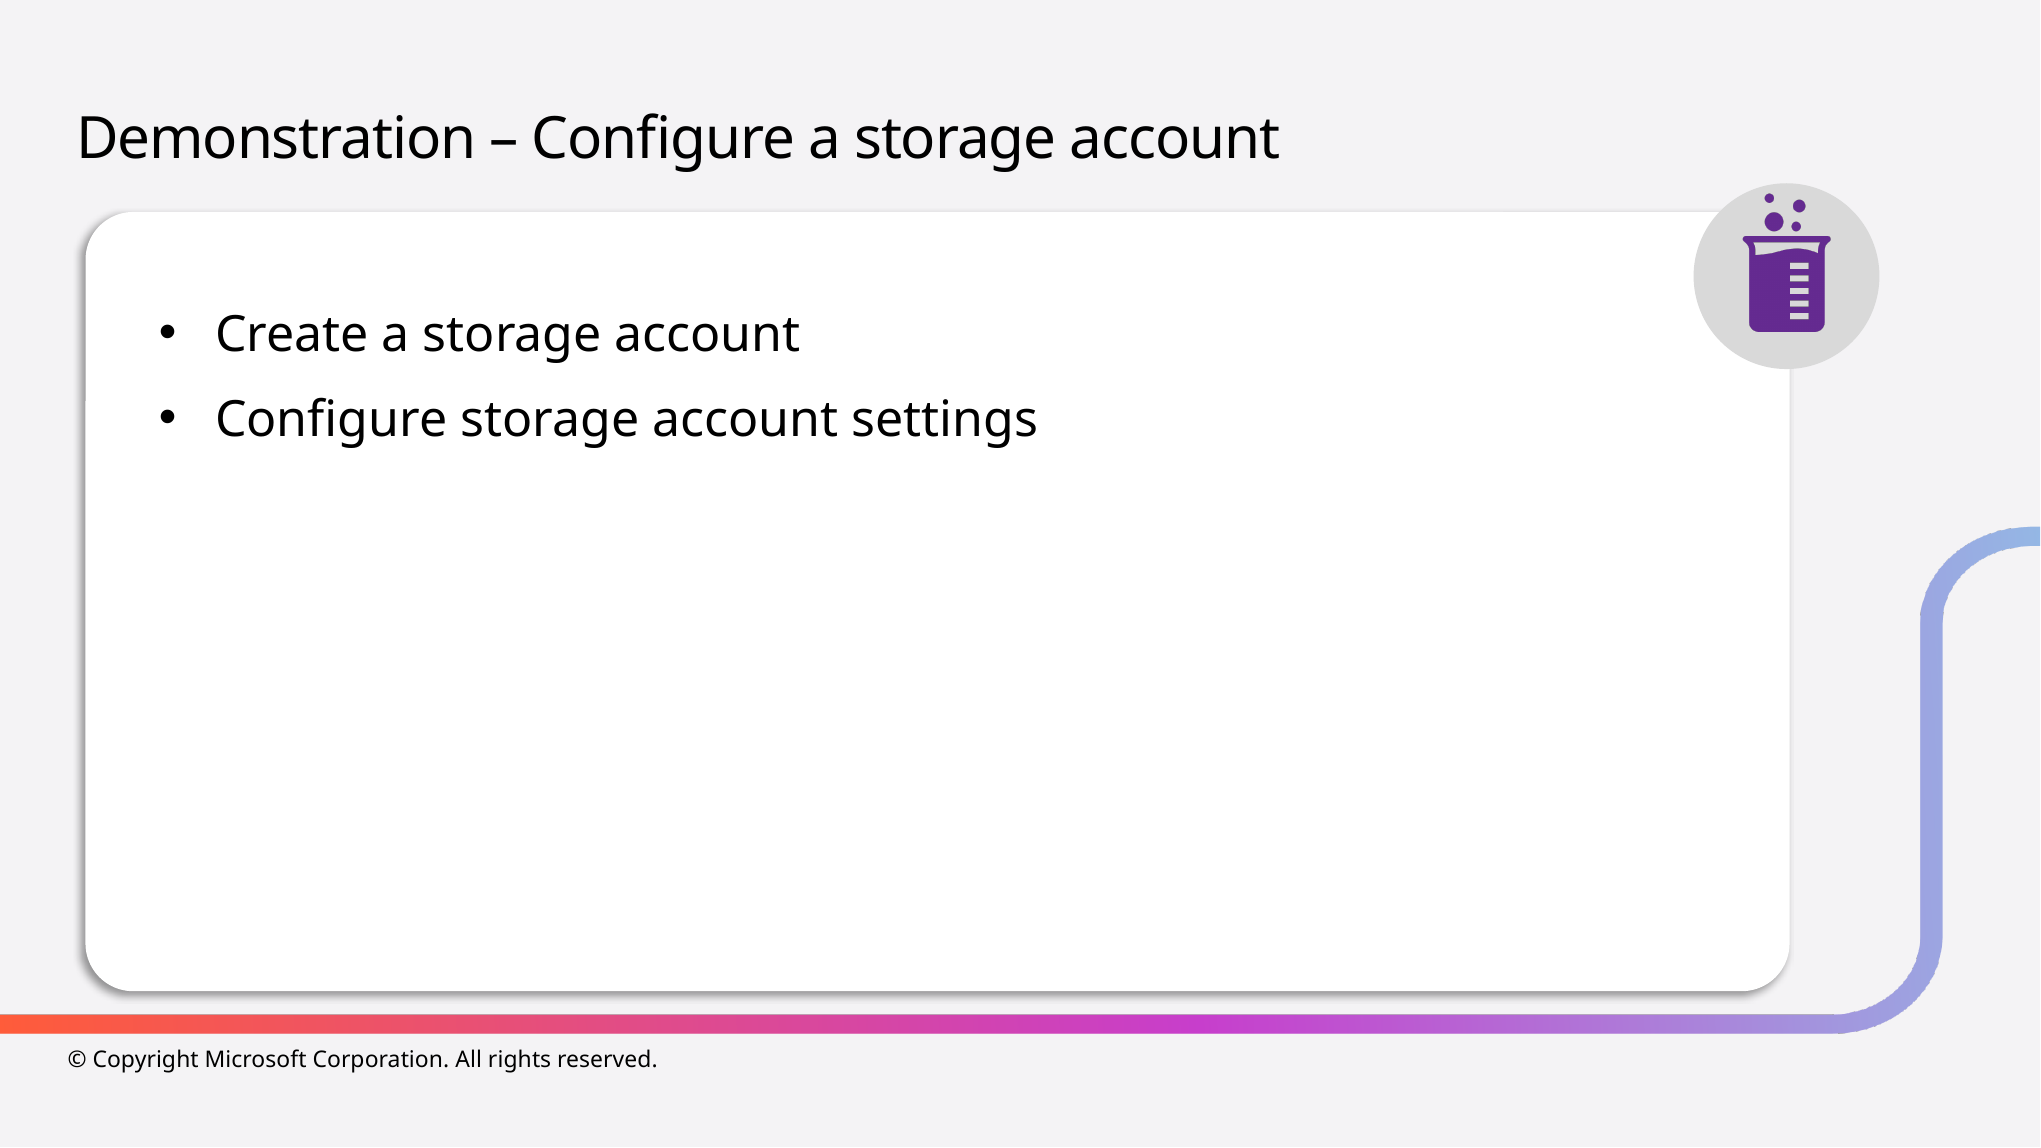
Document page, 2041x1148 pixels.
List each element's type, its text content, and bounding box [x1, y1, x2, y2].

picture [1711, 230, 1862, 338]
picture [0, 526, 2041, 1034]
text_box Create a storage account Configure storage account settings [158, 301, 1336, 447]
title Demonstration – Configure a storage account [76, 93, 1968, 230]
